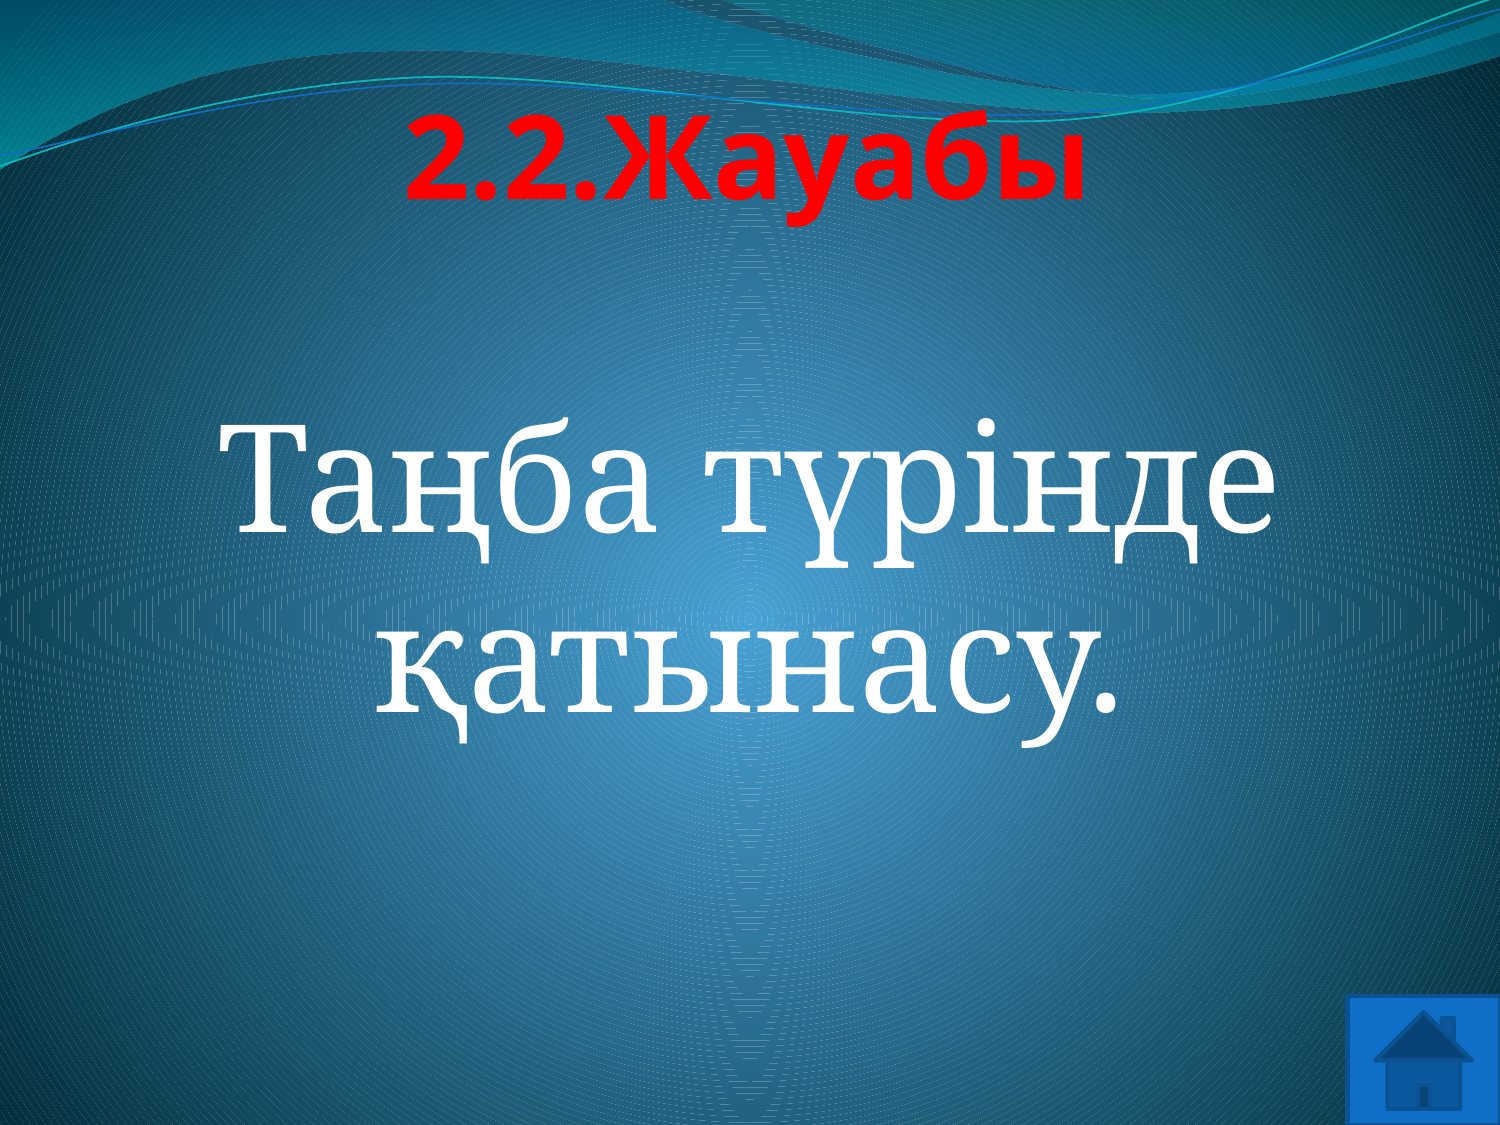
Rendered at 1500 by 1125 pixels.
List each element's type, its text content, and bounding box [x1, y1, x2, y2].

text_box [1345, 994, 1500, 1125]
title 2.2.Жауабы [105, 70, 1394, 223]
text_box Таңба түрінде қатынасу. [105, 374, 1395, 750]
